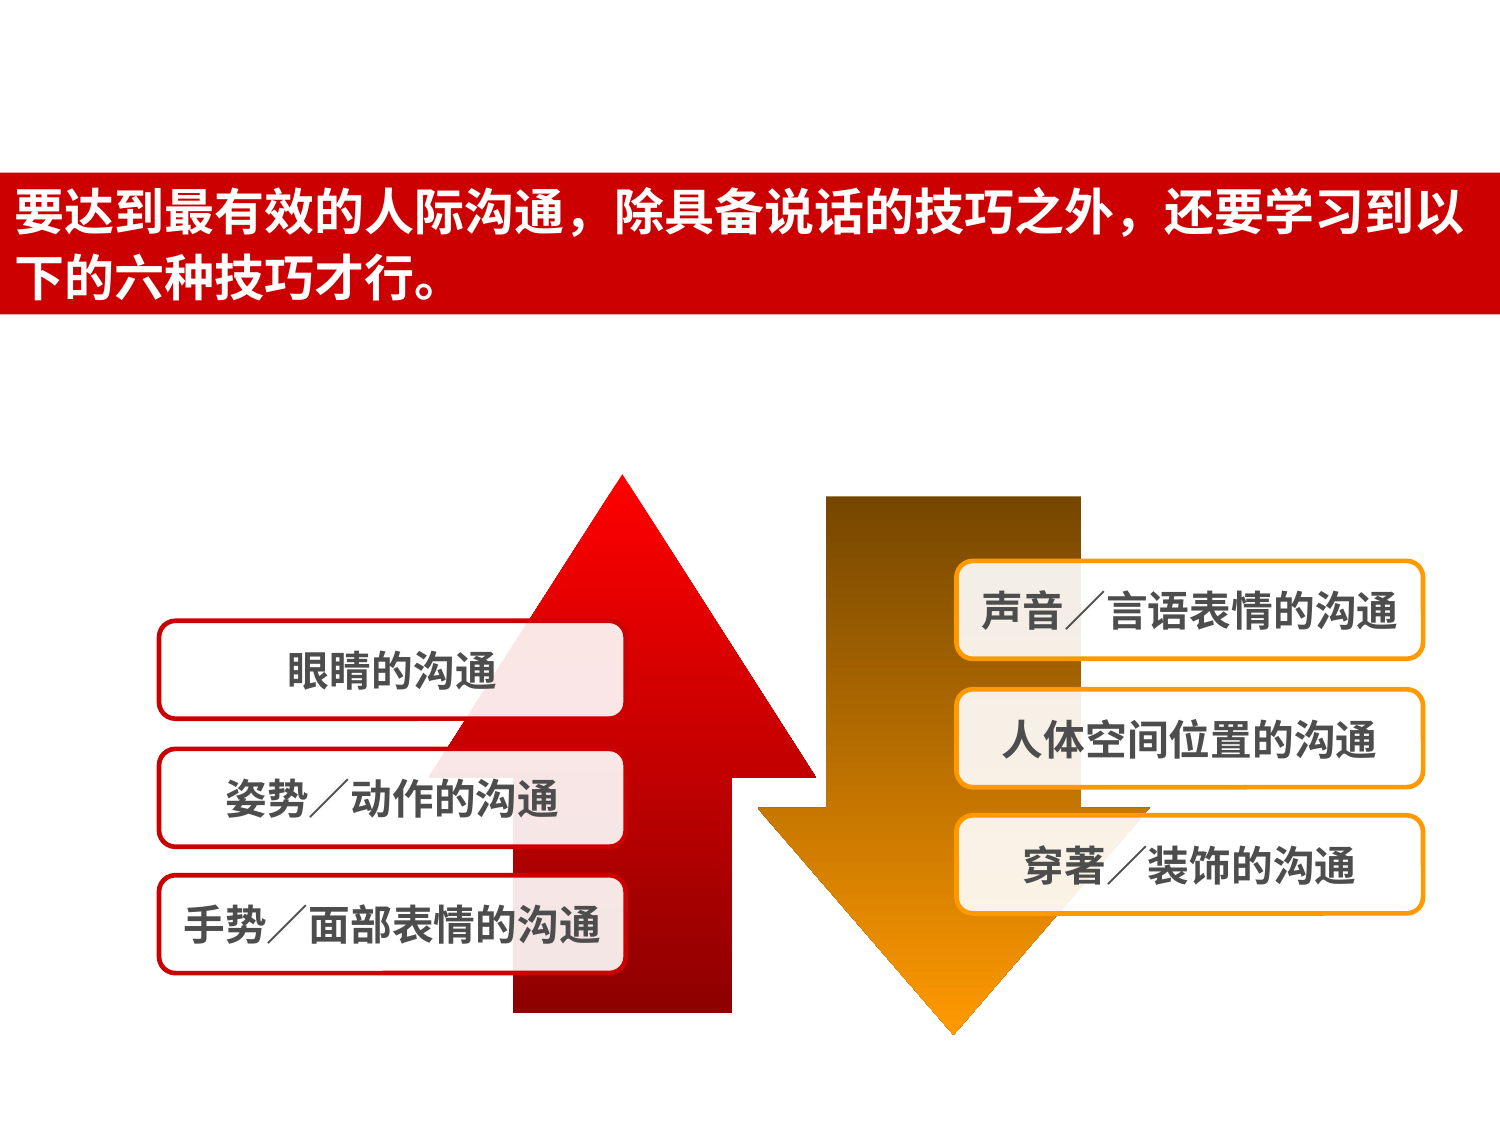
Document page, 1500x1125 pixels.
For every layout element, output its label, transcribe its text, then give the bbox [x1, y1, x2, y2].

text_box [757, 496, 1424, 1036]
text_box 要达到最有效的人际沟通，除具备说话的技巧之外，还要学习到以下的六种技巧才行。 [0, 167, 1500, 314]
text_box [158, 473, 817, 1013]
